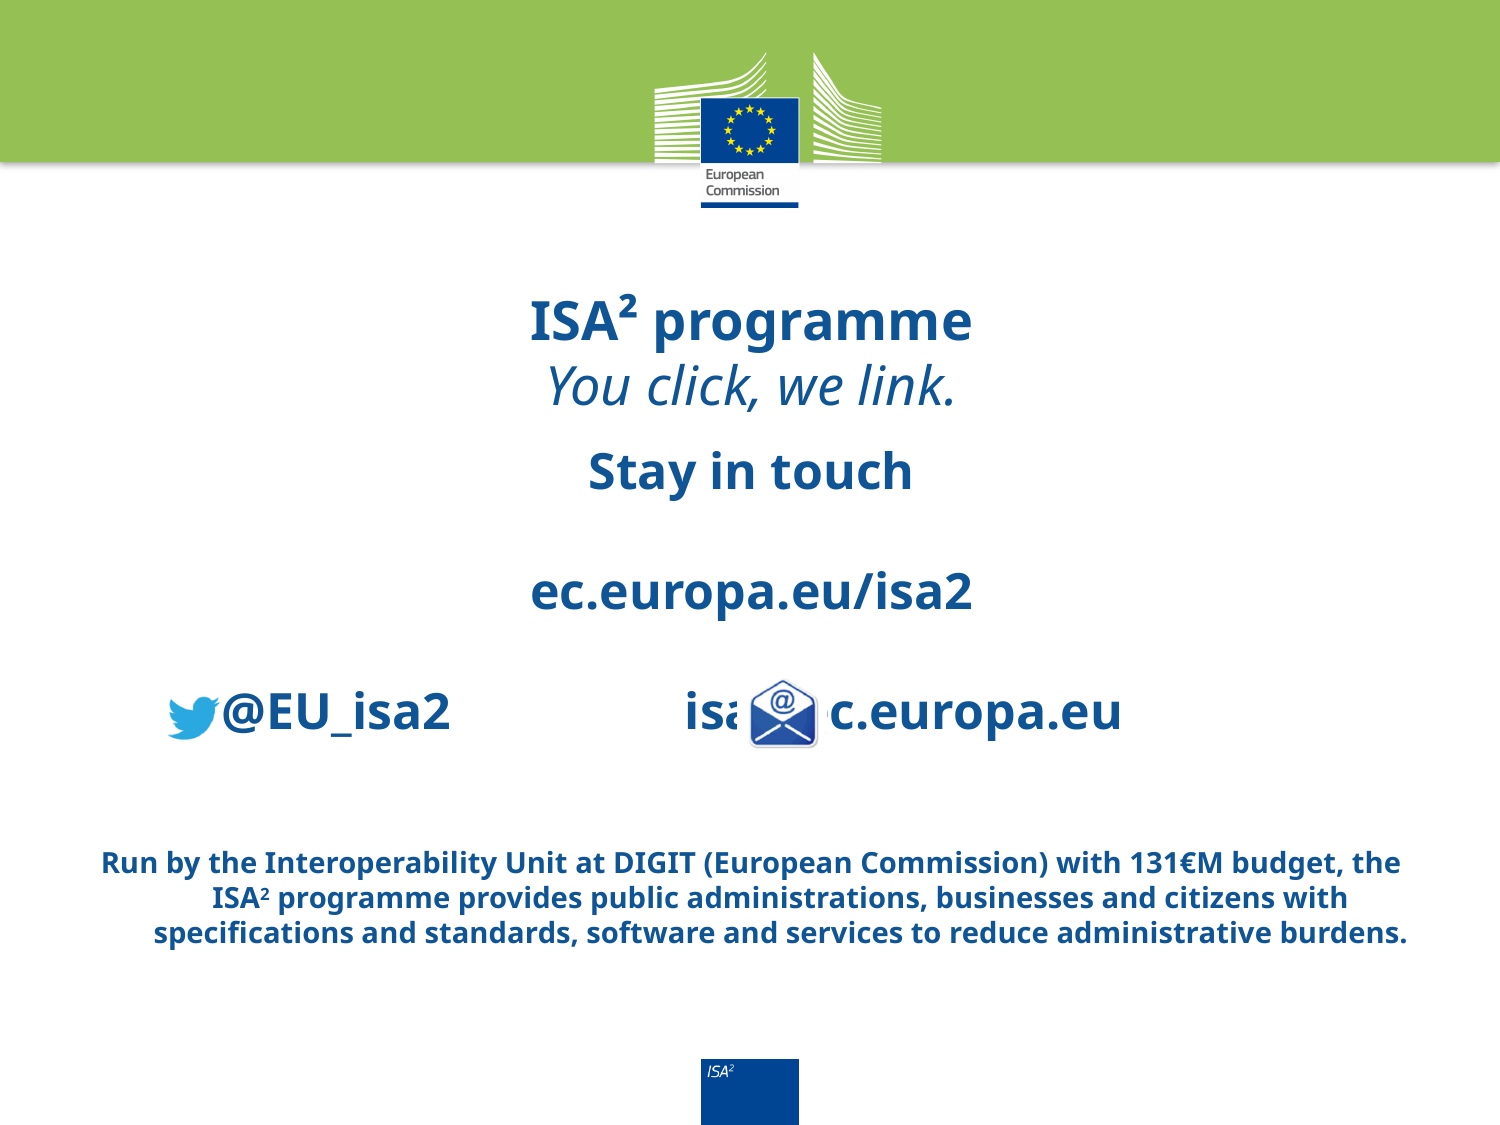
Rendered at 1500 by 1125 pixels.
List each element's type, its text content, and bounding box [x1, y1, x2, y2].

picture [607, 7, 892, 208]
text_box ISA² programme You click, we link. [76, 278, 1427, 432]
picture [737, 677, 827, 757]
text_box Stay in touch ec.europa.eu/isa2 @EU_isa2 isa@ec.europa.eu Run by the Interoperability Unit at DIGIT (European Commission) with 131€M budget, the ISA2 programme provides public administrations, businesses and citizens with specifications and standards, software and services to reduce administrative burdens. [76, 432, 1427, 1035]
picture [701, 1059, 799, 1125]
picture [164, 691, 222, 743]
